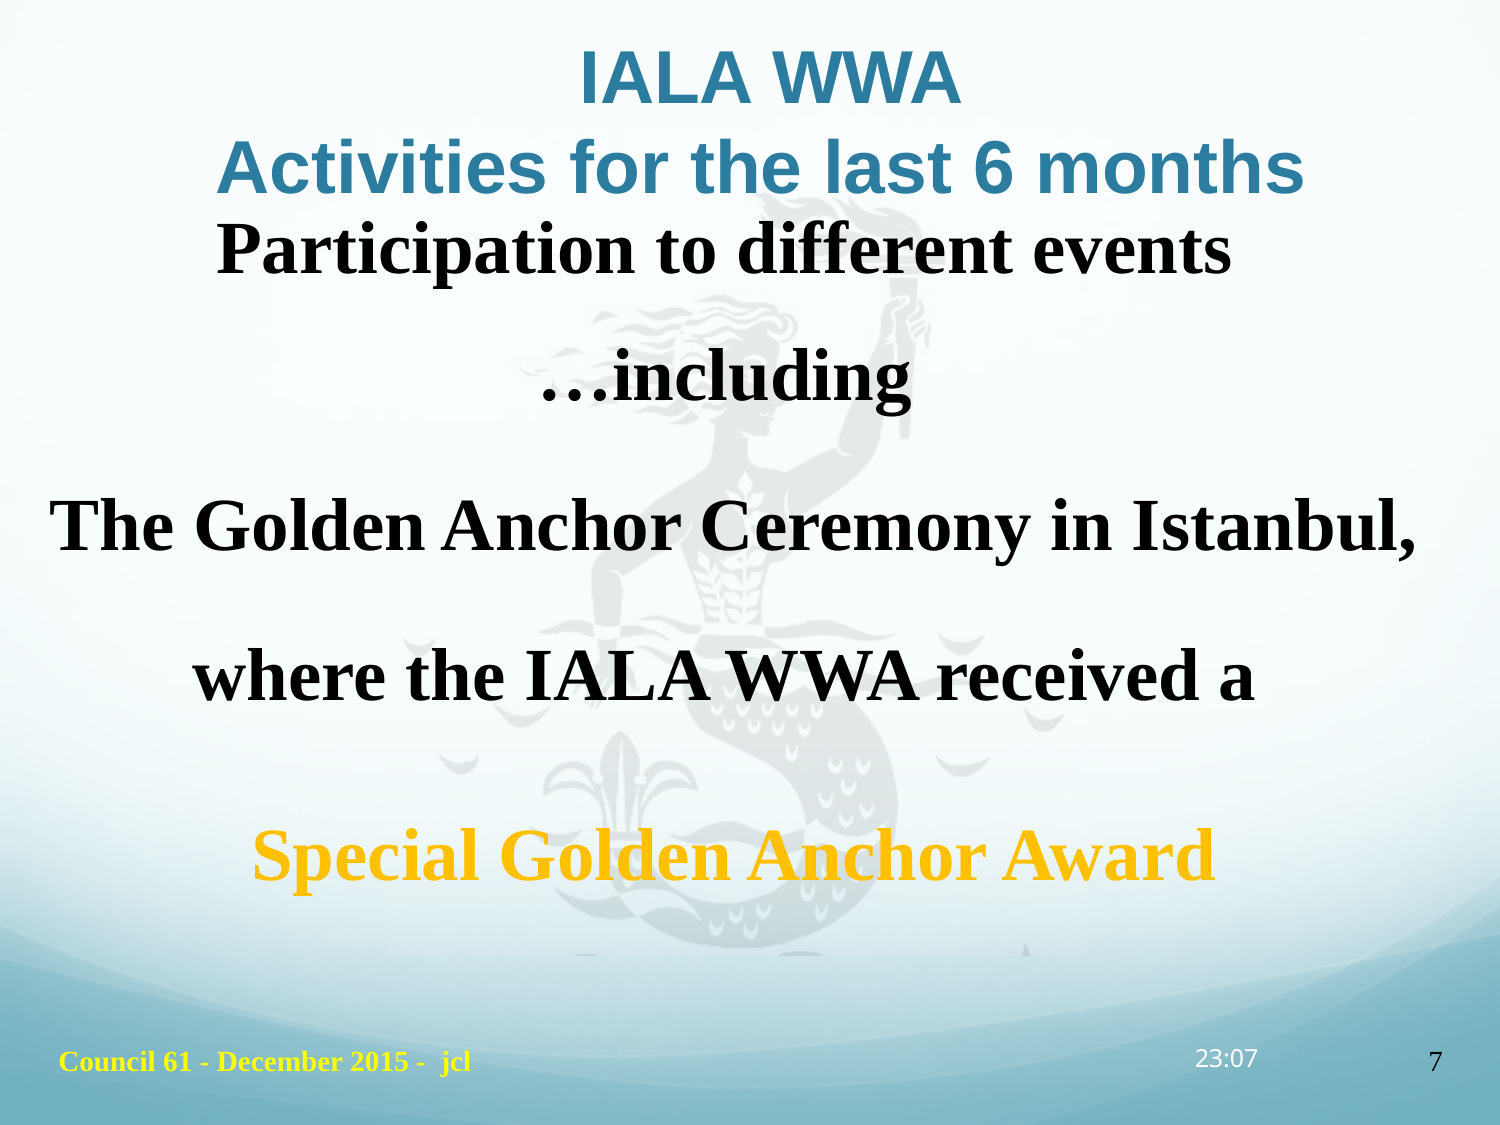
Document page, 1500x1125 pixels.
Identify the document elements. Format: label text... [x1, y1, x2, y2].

title IALA WWA Activities for the last 6 months [43, 0, 1500, 63]
slide_number 7 [1295, 1029, 1459, 1090]
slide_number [923, 1029, 1274, 1090]
footer Council 61 - December 2015 - jcl [43, 1029, 838, 1090]
text_box Participation to different events …including The Golden Anchor Ceremony in Istanbul, where the IALA WWA received a Special Golden Anchor Award [0, 63, 1500, 903]
